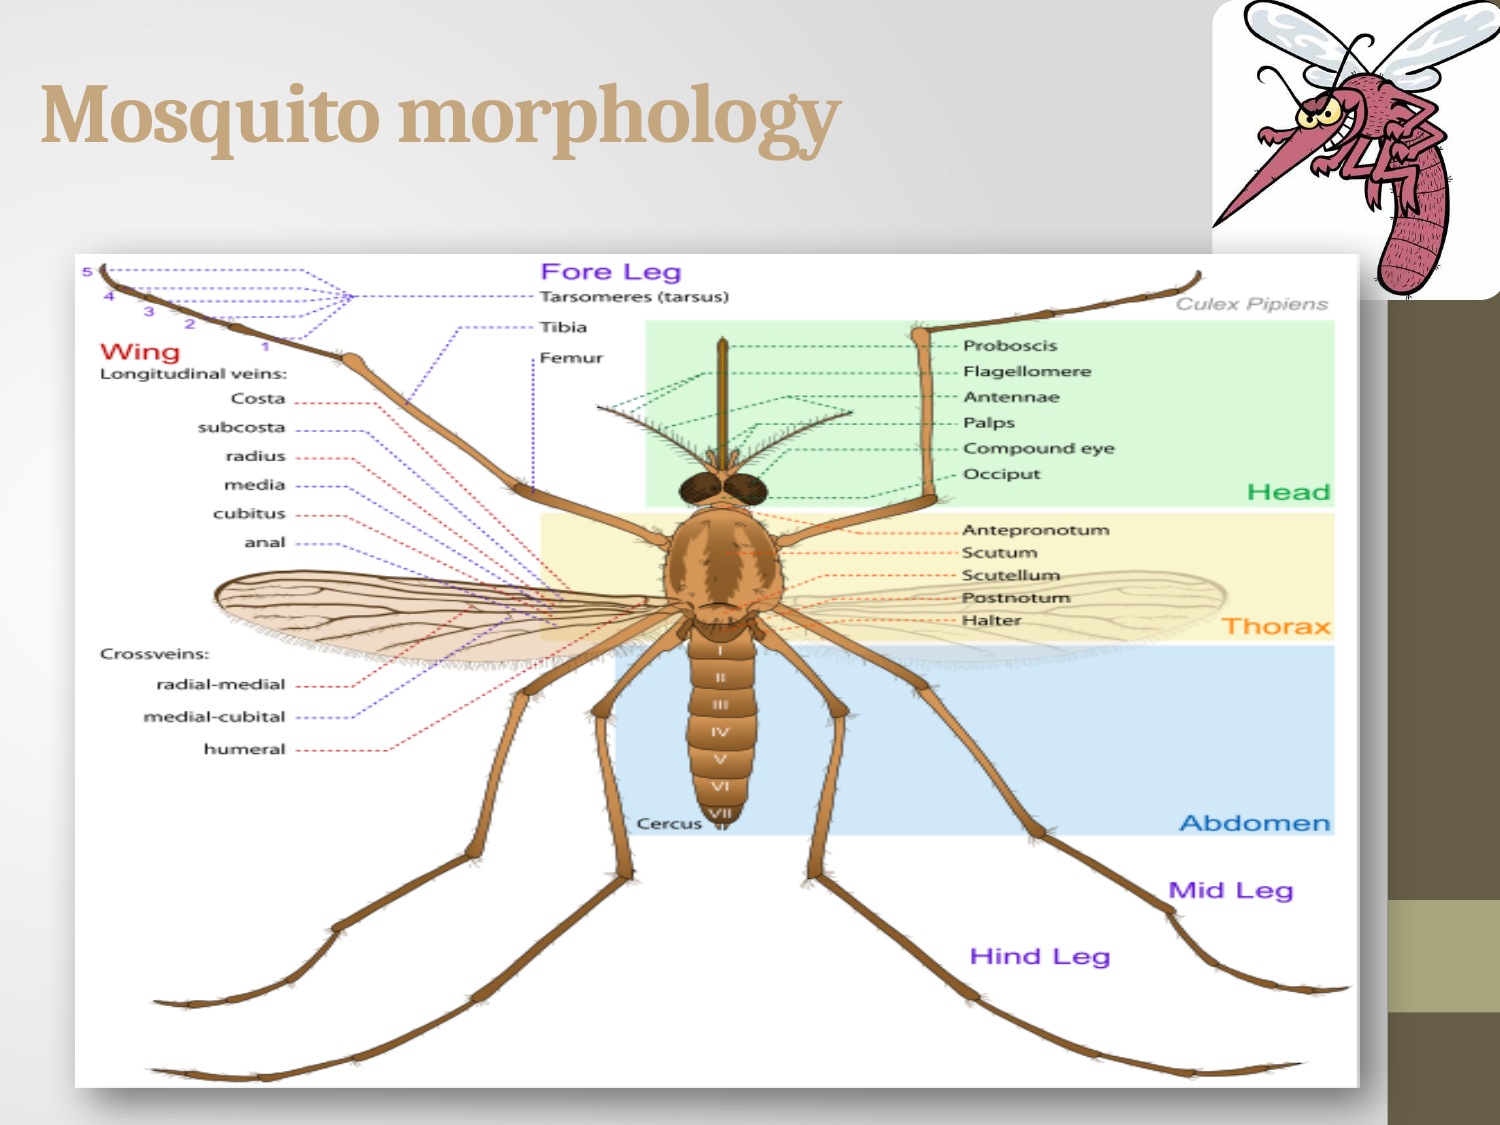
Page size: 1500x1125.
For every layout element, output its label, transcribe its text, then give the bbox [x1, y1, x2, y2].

title Mosquito morphology [24, 50, 1209, 168]
picture [74, 0, 1500, 1088]
